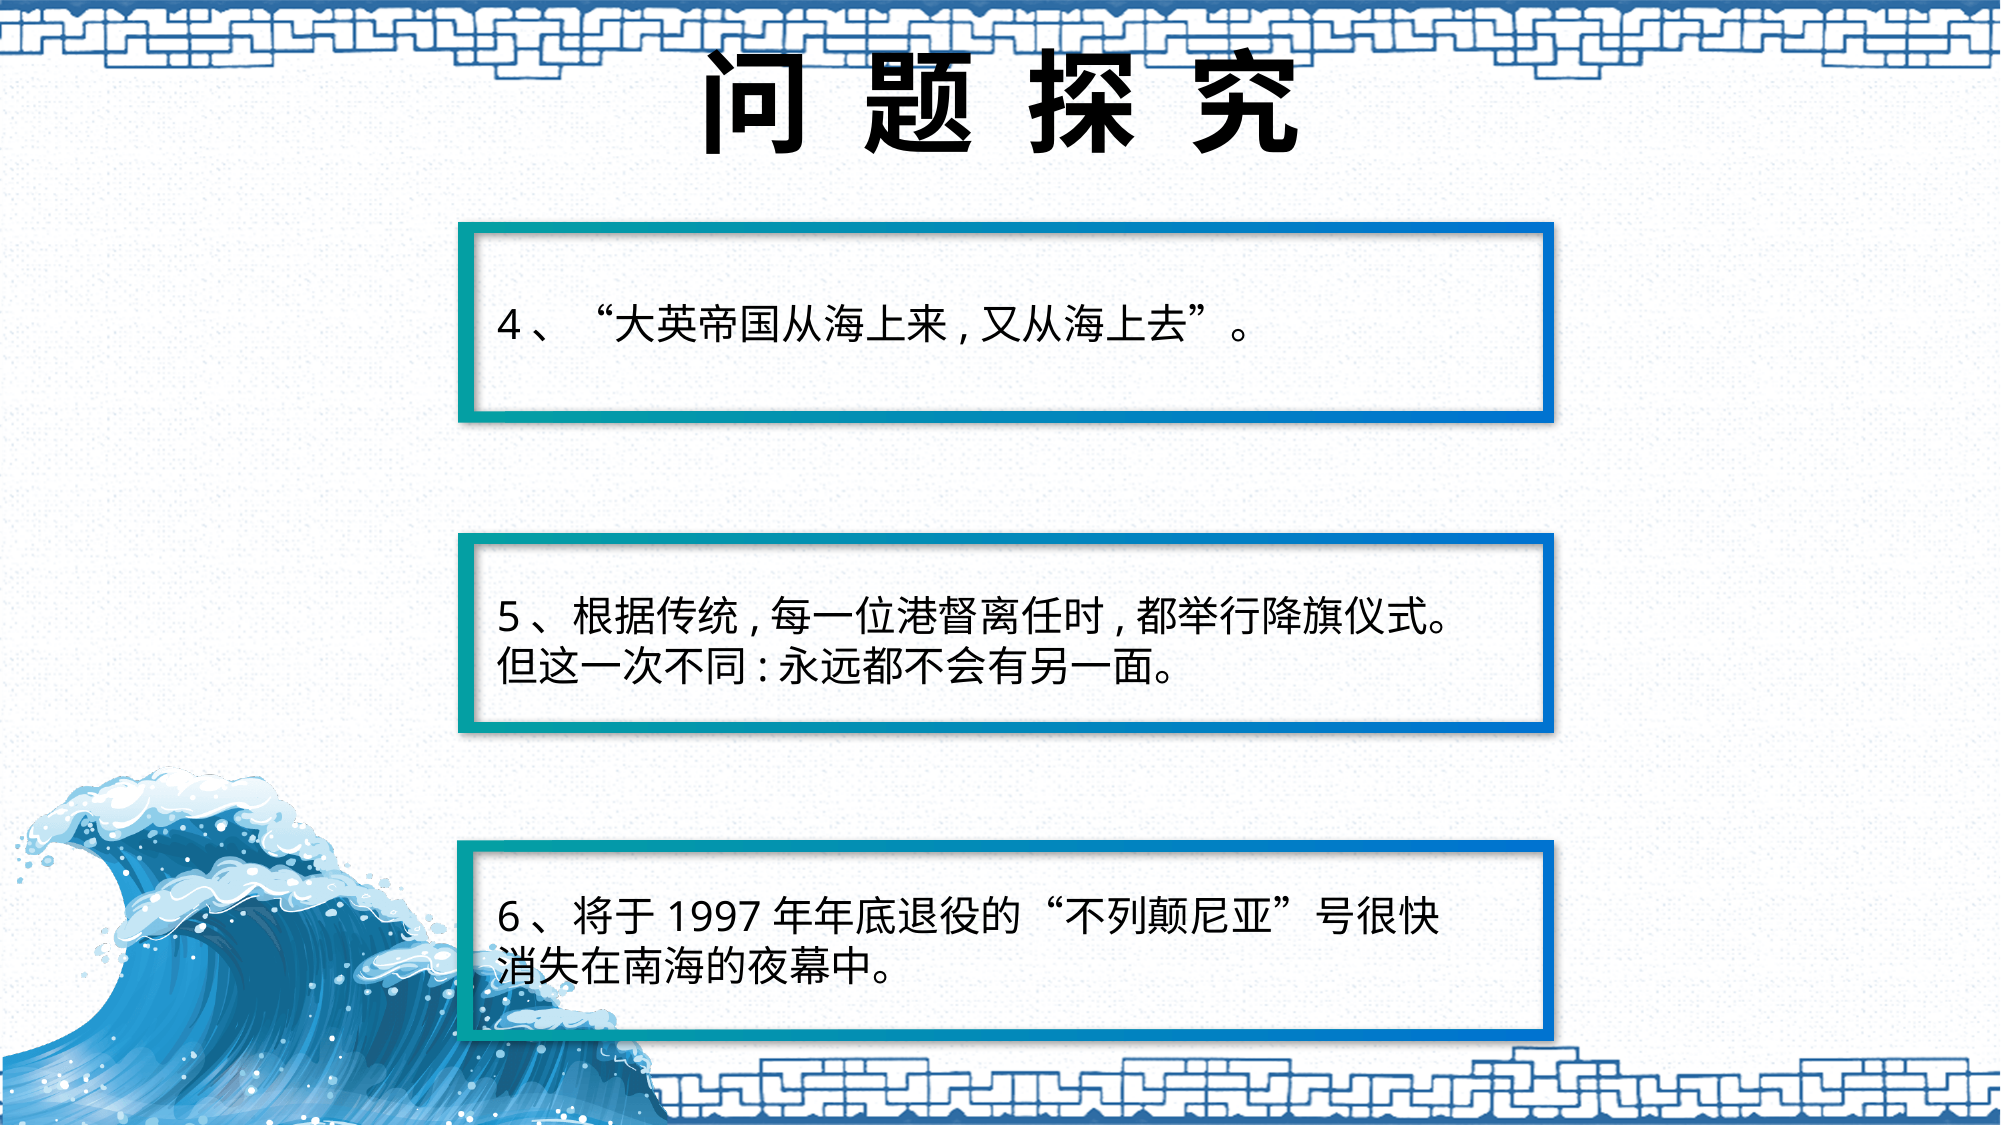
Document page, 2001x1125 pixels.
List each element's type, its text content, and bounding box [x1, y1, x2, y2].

picture [0, 0, 2001, 1125]
text_box 4、“大英帝国从海上来,又从海上去”。 [485, 295, 1475, 371]
text_box 6、将于1997年年底退役的“不列颠尼亚”号很快 消失在南海的夜幕中。 [484, 882, 1540, 998]
text_box [456, 840, 1554, 1042]
text_box 5、根据传统,每一位港督离任时,都举行降旗仪式。 但这一次不同:永远都不会有另一面。 [485, 581, 1539, 697]
text_box [457, 532, 1554, 734]
text_box [457, 221, 1554, 423]
title 问 题 探 究 [282, 0, 1718, 218]
